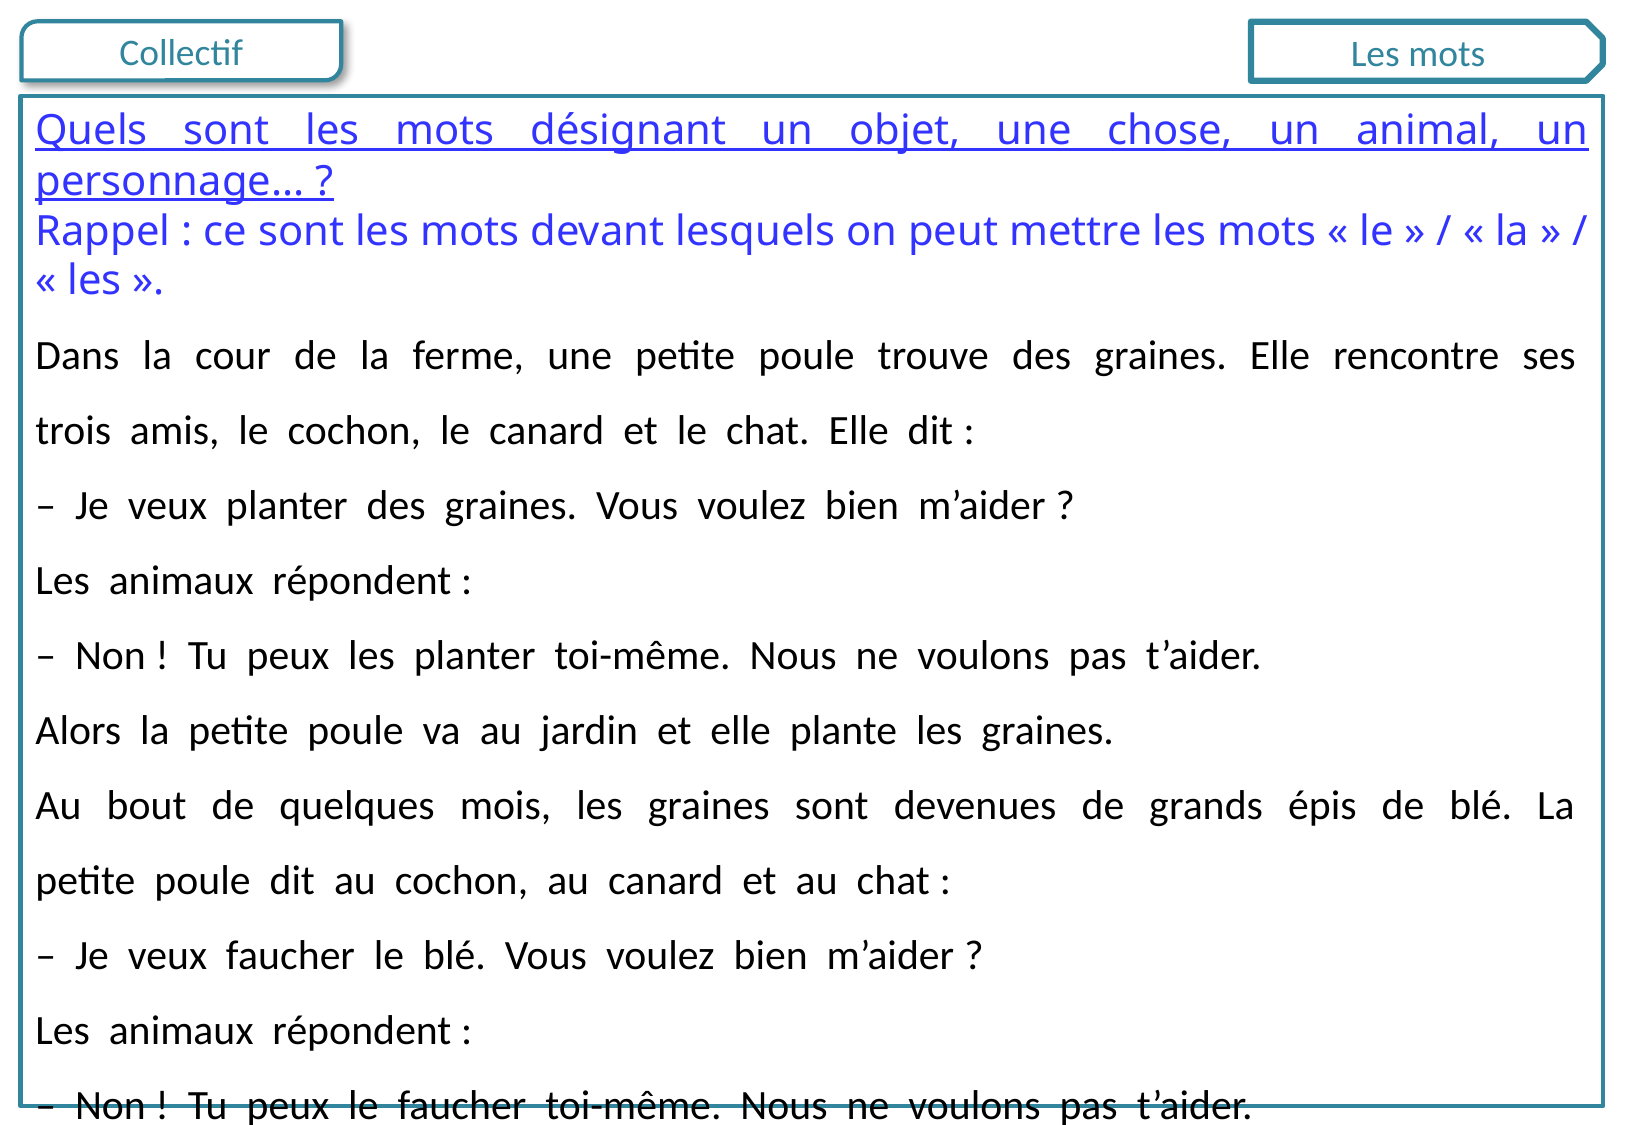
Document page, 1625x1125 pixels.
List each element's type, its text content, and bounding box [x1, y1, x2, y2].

list Quels sont les mots désignant un objet, une chose, un animal, un personnage... ? Rappel : ce sont les mots devant lesquels on peut mettre les mots « le » / « la » / « les ». Dans la cour de la ferme, une petite poule trouve des graines. Elle rencontre ses trois amis, le cochon, le canard et le chat. Elle dit : – Je veux planter des graines. Vous voulez bien m’aider ? Les animaux répondent : – Non ! Tu peux les planter toi-même. Nous ne voulons pas t’aider. Alors la petite poule va au jardin et elle plante les graines. Au bout de quelques mois, les graines sont devenues de grands épis de blé. La petite poule dit au cochon, au canard et au chat : – Je veux faucher le blé. Vous voulez bien m’aider ? Les animaux répondent : – Non ! Tu peux le faucher toi-même. Nous ne voulons pas t’aider. Alors la petite poule va au jardin et elle fauche le blé. [18, 94, 1605, 1108]
list Les mots [1251, 21, 1585, 81]
